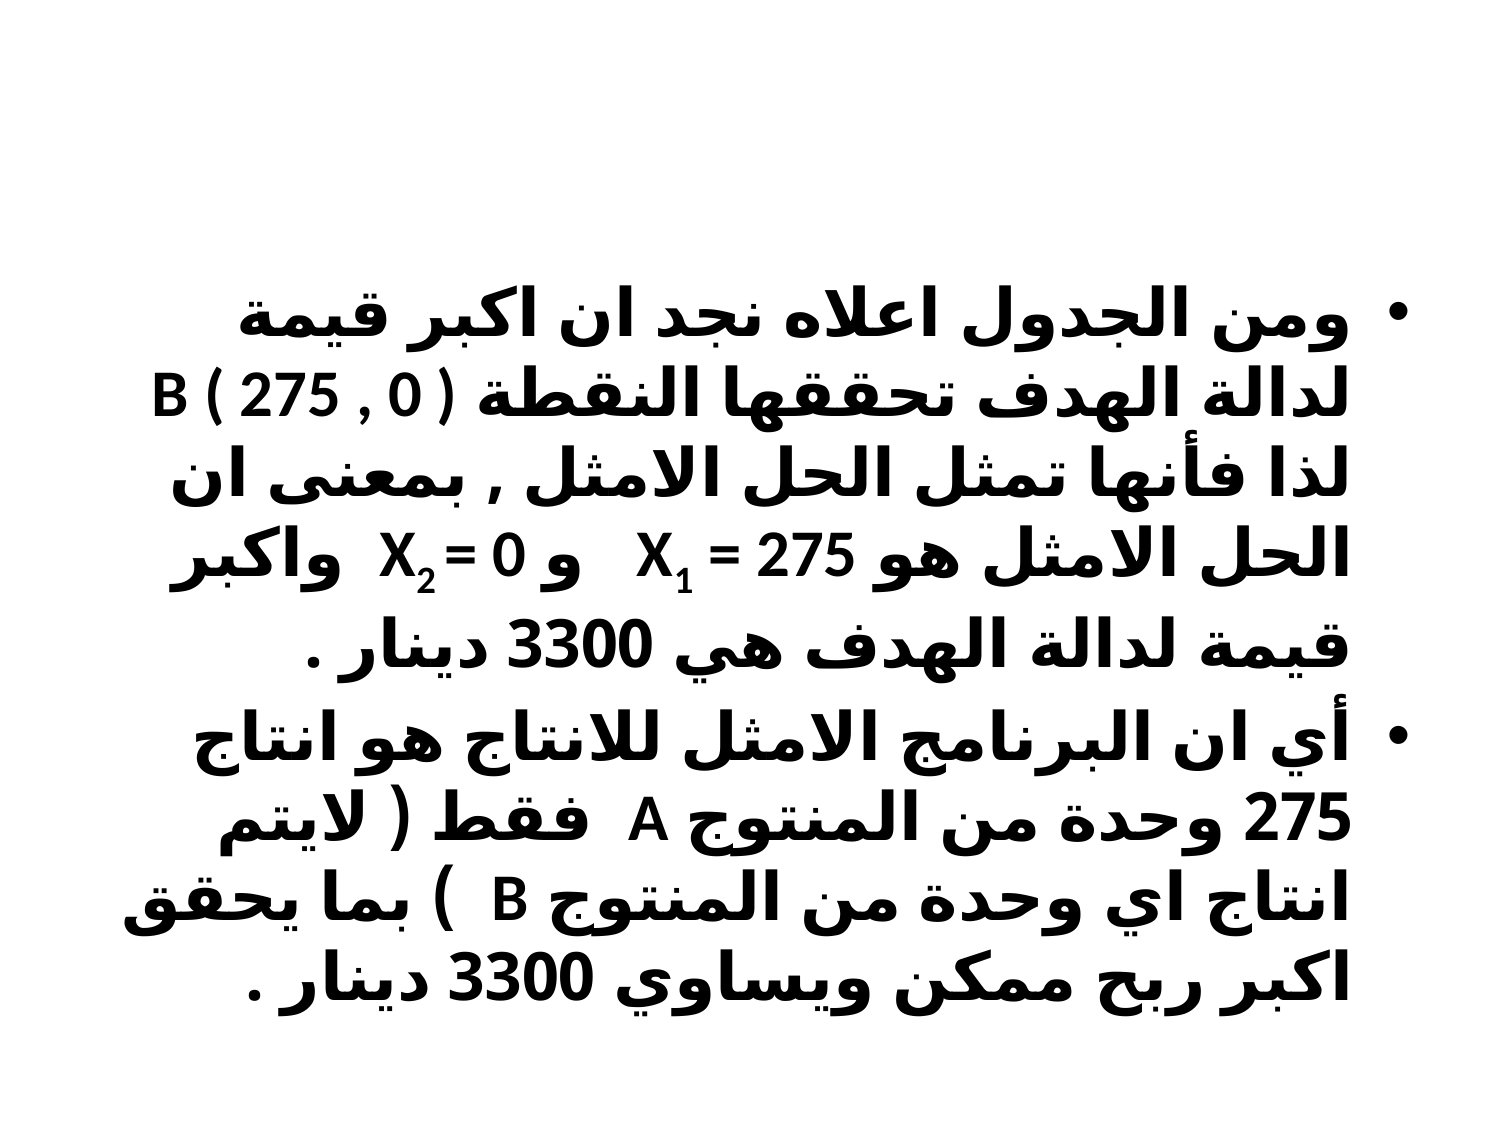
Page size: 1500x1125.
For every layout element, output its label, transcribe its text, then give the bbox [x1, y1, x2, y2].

list ومن الجدول اعلاه نجد ان اكبر قيمة لدالة الهدف تحققها النقطة B ( 275 , 0 ) لذا فأنها تمثل الحل الامثل , بمعنى ان الحل الامثل هو X1 = 275 و X2 = 0 واكبر قيمة لدالة الهدف هي 3300 دينار . أي ان البرنامج الامثل للانتاج هو انتاج 275 وحدة من المنتوج A فقط ( لايتم انتاج اي وحدة من المنتوج B ) بما يحقق اكبر ربح ممكن ويساوي 3300 دينار . [75, 262, 1425, 1005]
